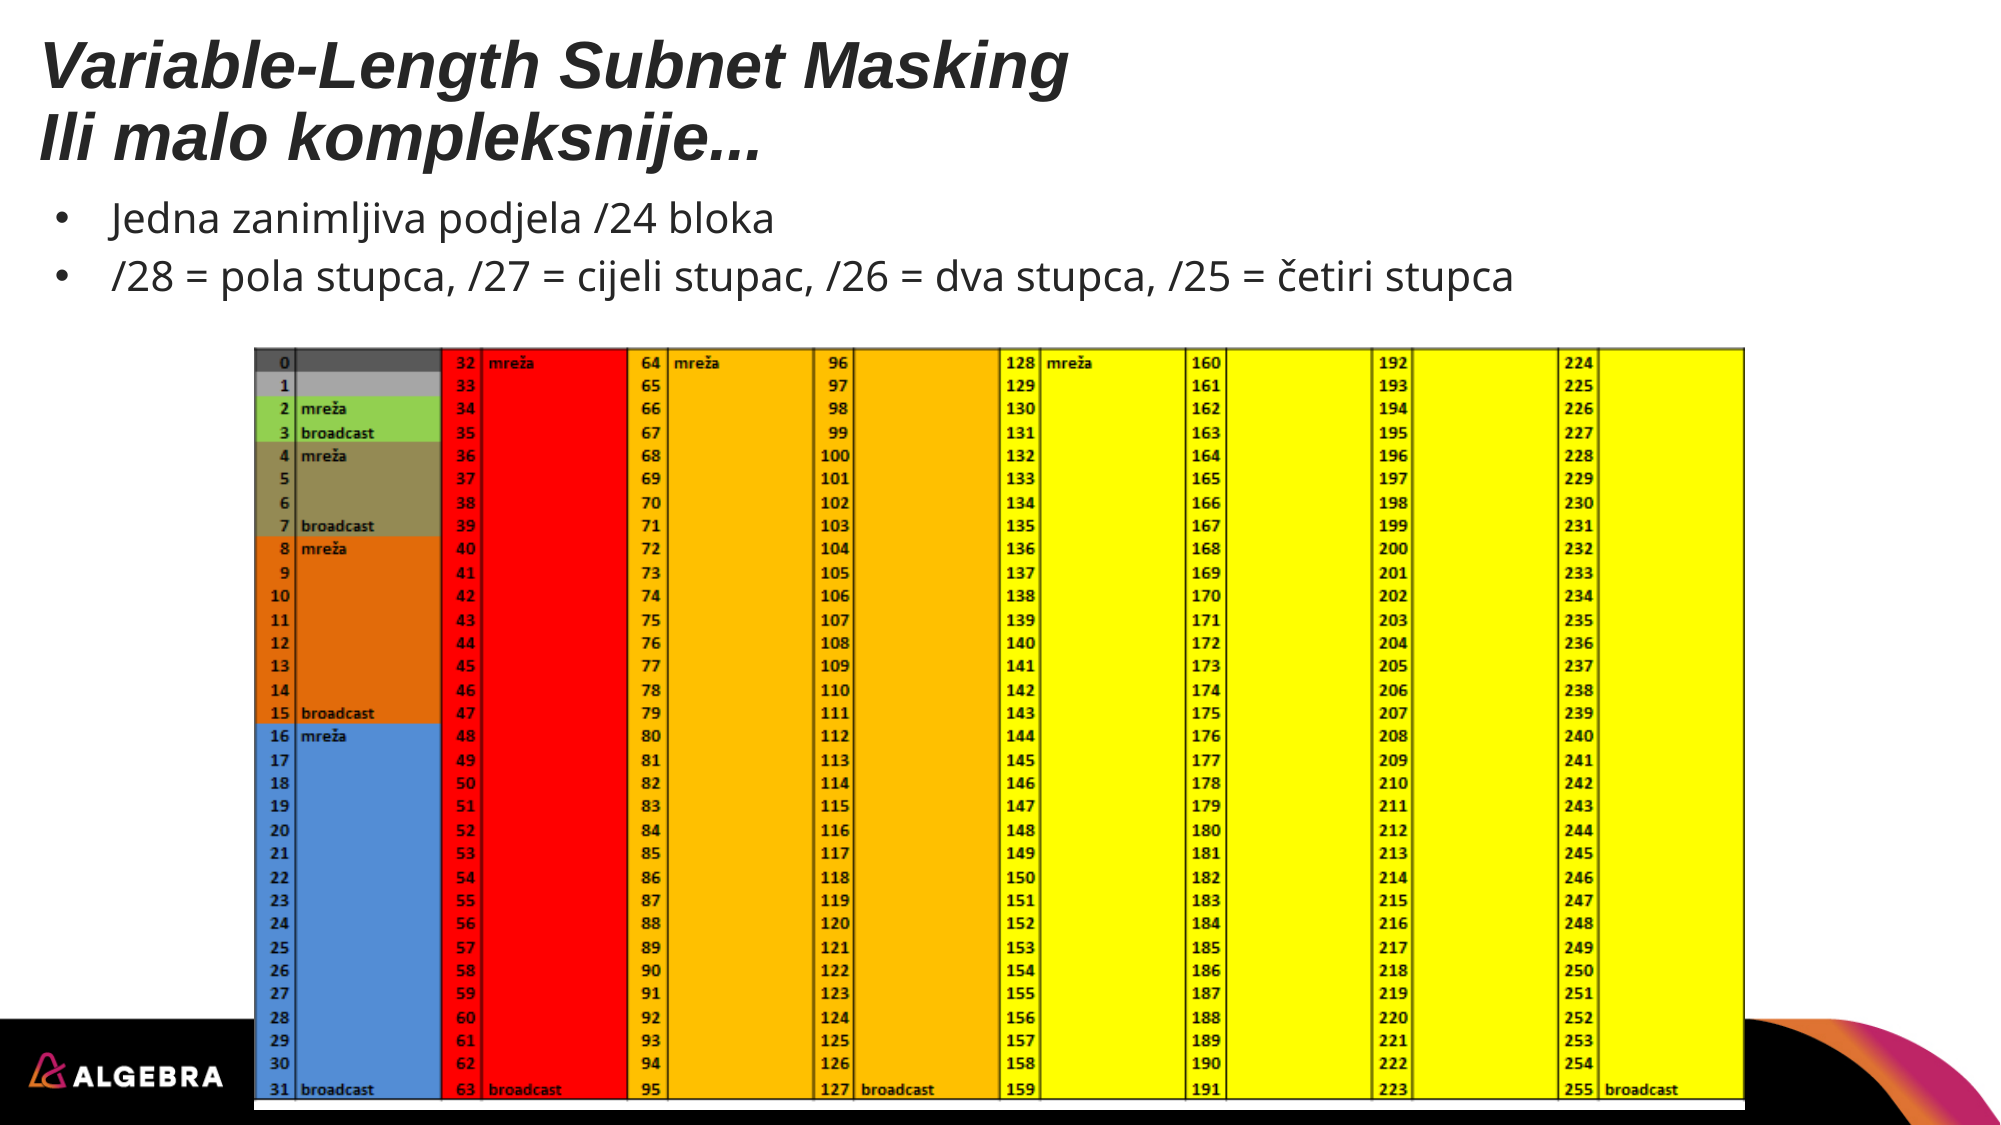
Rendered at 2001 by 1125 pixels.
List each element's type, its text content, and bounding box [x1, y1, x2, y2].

text_box Jedna zanimljiva podjela /24 bloka /28 = pola stupca, /27 = cijeli stupac, /26 = dva stupca, /25 = četiri stupca [39, 184, 1768, 308]
title Variable-Length Subnet Masking Ili malo kompleksnije... [39, 23, 1989, 200]
picture [0, 0, 2001, 1125]
